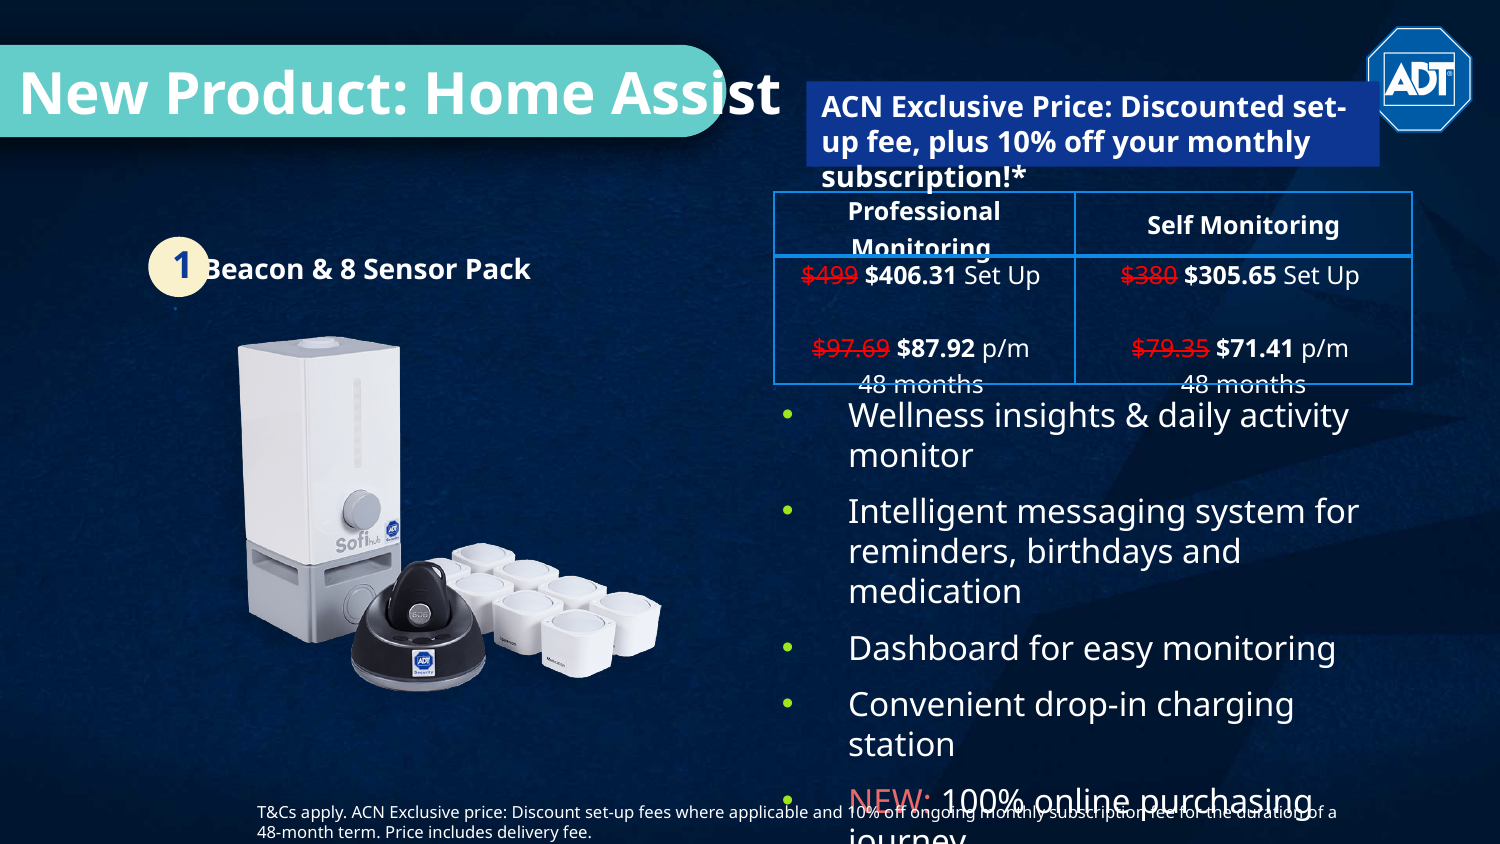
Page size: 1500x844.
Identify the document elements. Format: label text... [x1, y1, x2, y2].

table_cell $499 $406.31 Set Up $97.69 $87.92 p/m 48 months [775, 258, 1074, 383]
list Wellness insights & daily activity monitor Intelligent messaging system for reminders, birthdays and medication Dashboard for easy monitoring Convenient drop-in charging station NEW: 100% online purchasing journey [767, 386, 1382, 792]
table_cell $380 $305.65 Set Up $79.35 $71.41 p/m 48 months [1076, 258, 1411, 383]
text_box 1. [148, 236, 210, 298]
text_box Beacon & 8 Sensor Pack [196, 243, 547, 293]
text_box T&Cs apply. ACN Exclusive price: Discount set-up fees where applicable and 10% off ongoing monthly subscription fee for the duration of a 48-month term. Price includes delivery fee. [242, 794, 1365, 842]
picture [0, 0, 1500, 844]
table_header Professional Monitoring [775, 193, 1074, 254]
text_box [0, 43, 728, 139]
table_header Self Monitoring [1076, 193, 1411, 254]
text_box New Product: Home Assist [3, 48, 154, 199]
text_box ACN Exclusive Price: Discounted set-up fee, plus 10% off your monthly subscription!* [806, 81, 1357, 167]
